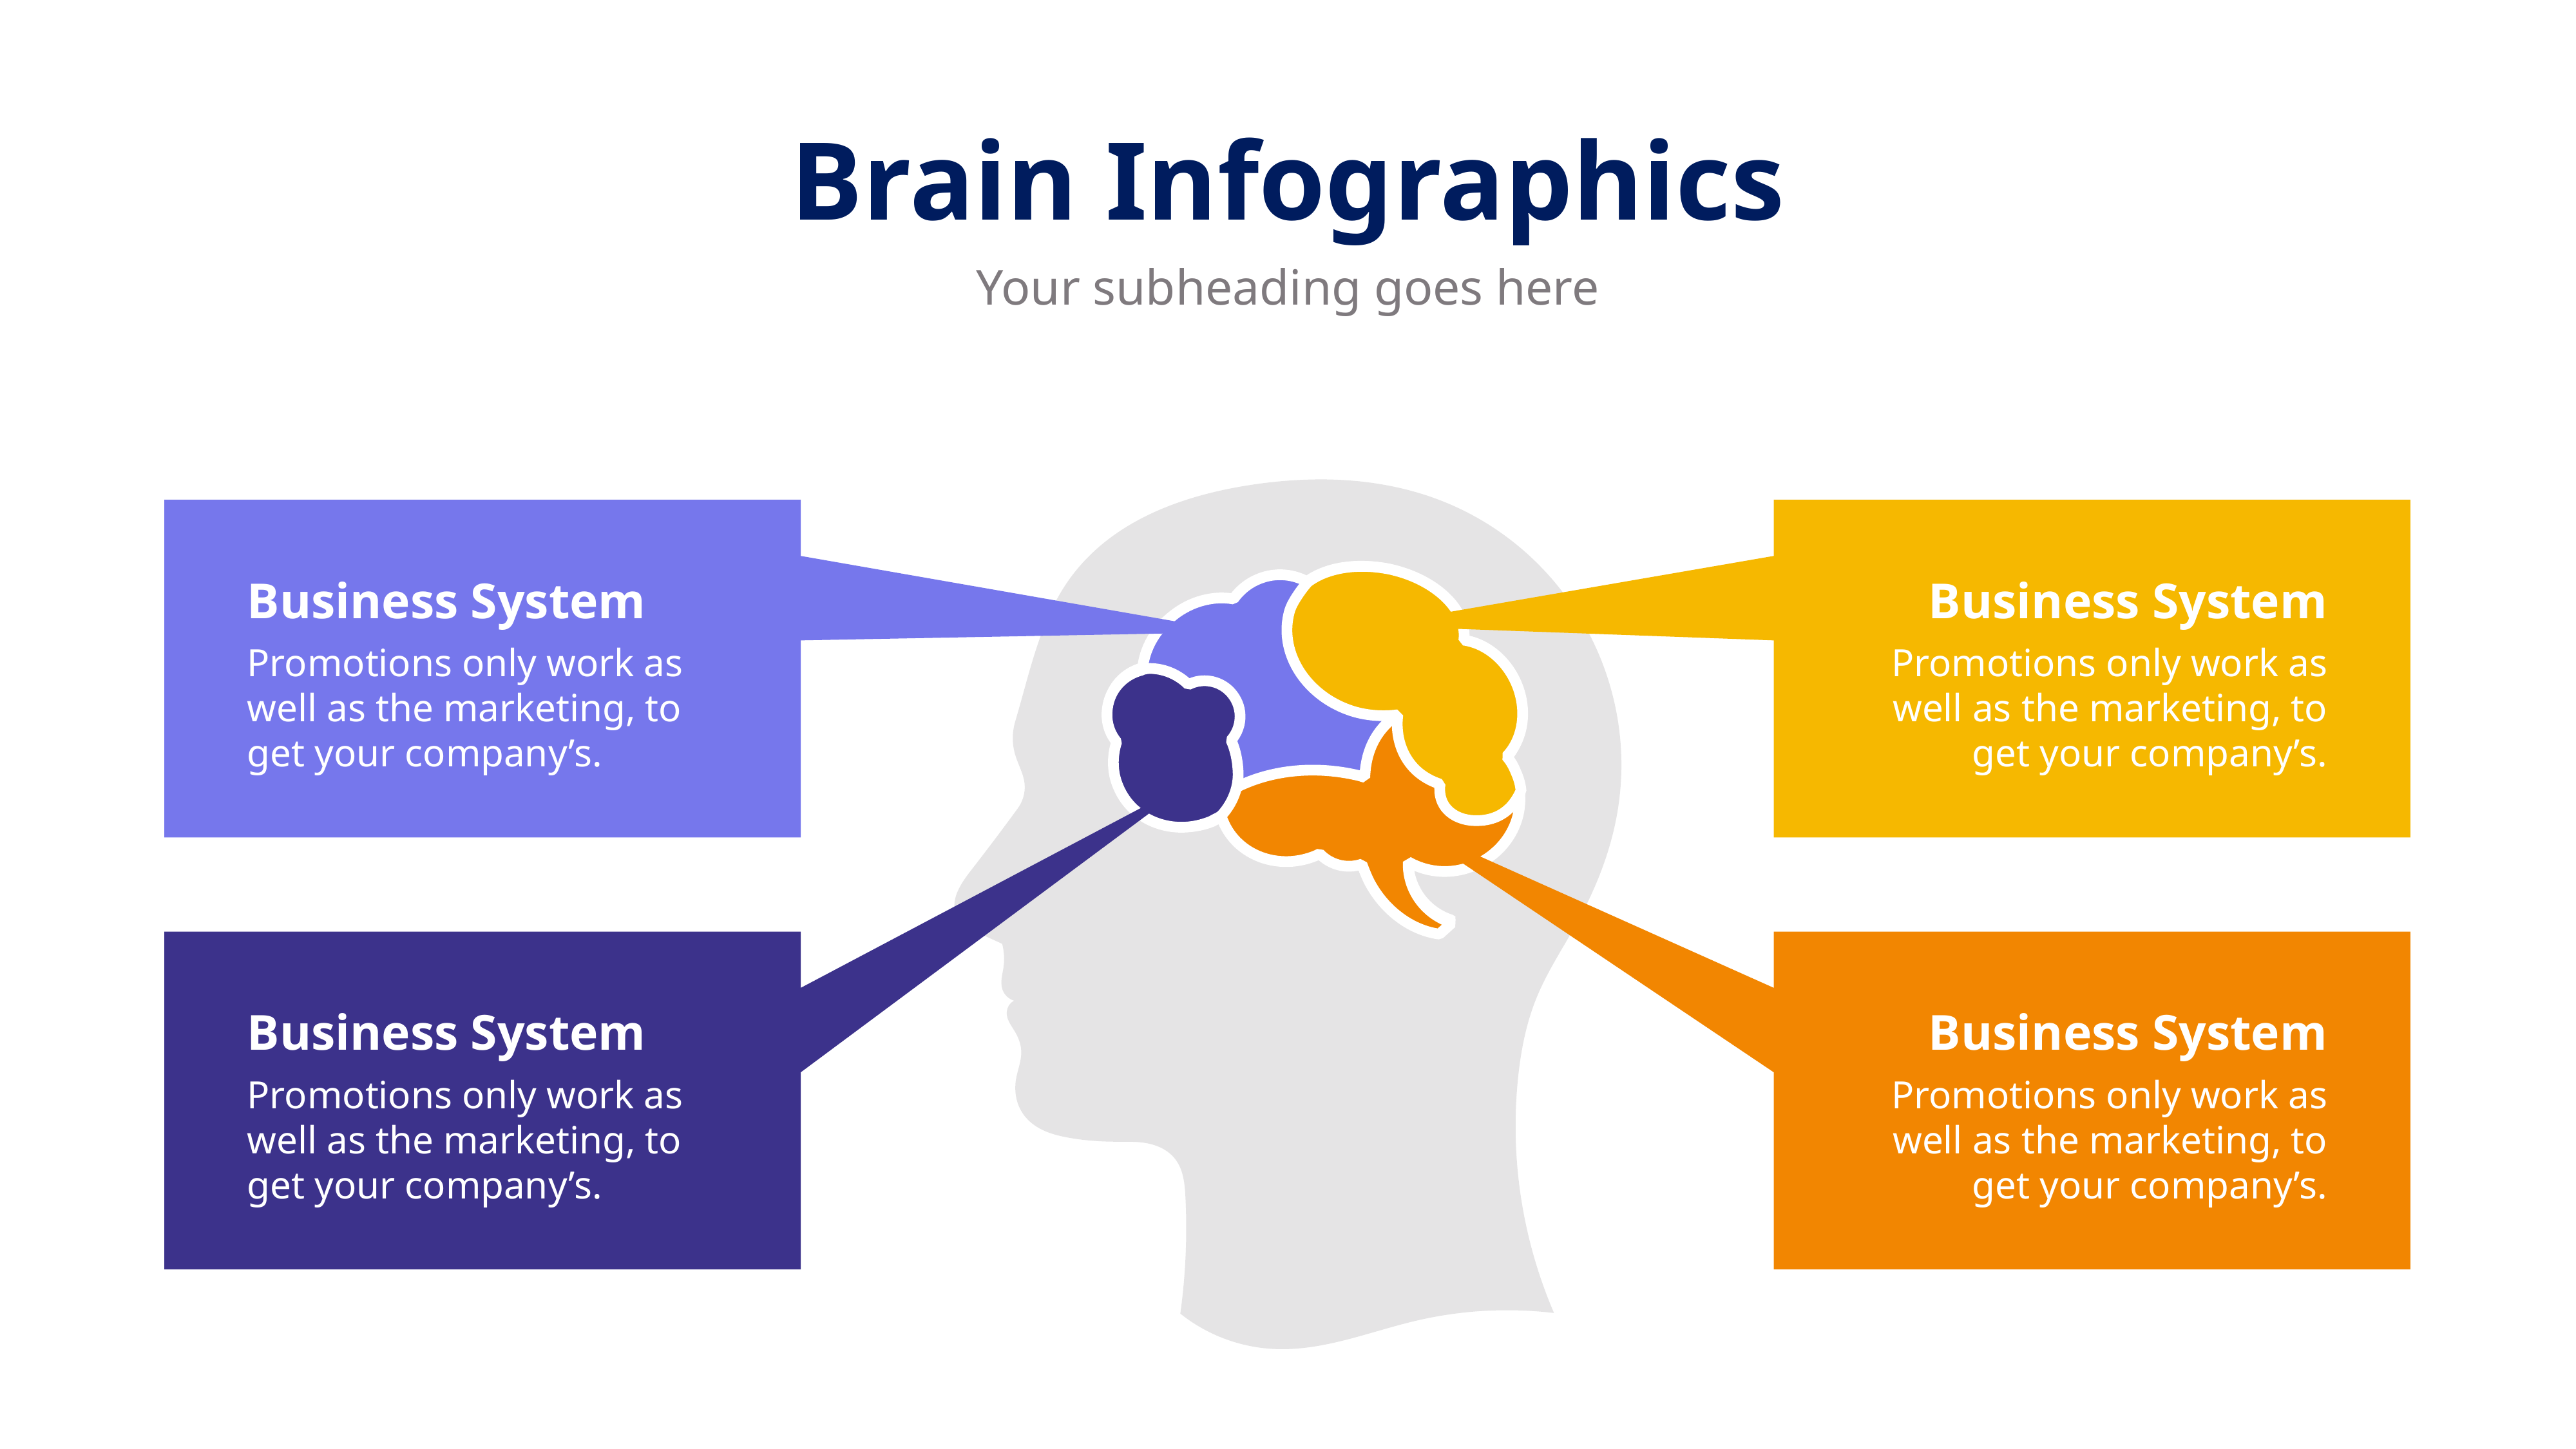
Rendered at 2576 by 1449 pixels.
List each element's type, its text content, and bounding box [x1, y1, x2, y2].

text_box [238, 565, 763, 781]
text_box [1622, 498, 2411, 838]
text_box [1813, 565, 2337, 781]
text_box [163, 498, 954, 838]
text_box Brain Infographics [781, 108, 1795, 247]
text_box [954, 479, 1622, 1349]
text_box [1813, 997, 2337, 1213]
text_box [238, 997, 763, 1213]
text_box [1622, 919, 2411, 1271]
text_box [163, 905, 954, 1271]
text_box Your subheading goes here [281, 251, 2295, 319]
